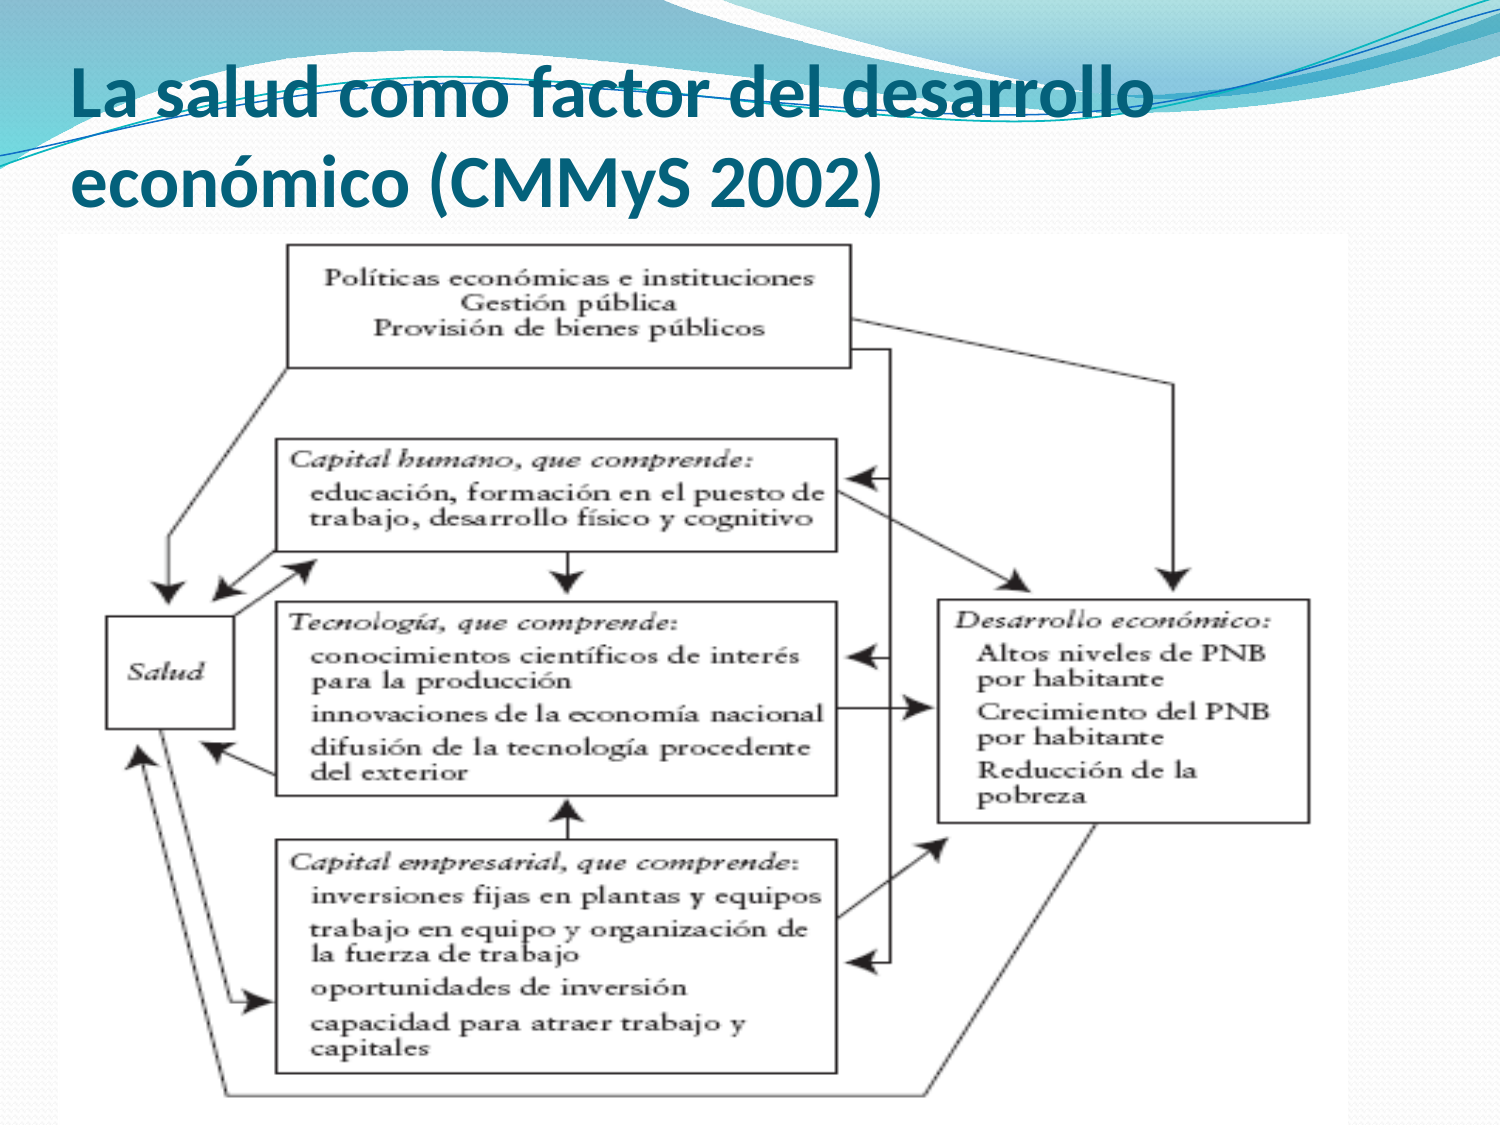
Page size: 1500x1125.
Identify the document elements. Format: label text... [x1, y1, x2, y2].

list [58, 234, 1348, 1125]
title La salud como factor del desarrollo económico (CMMyS 2002) [70, 35, 1421, 223]
